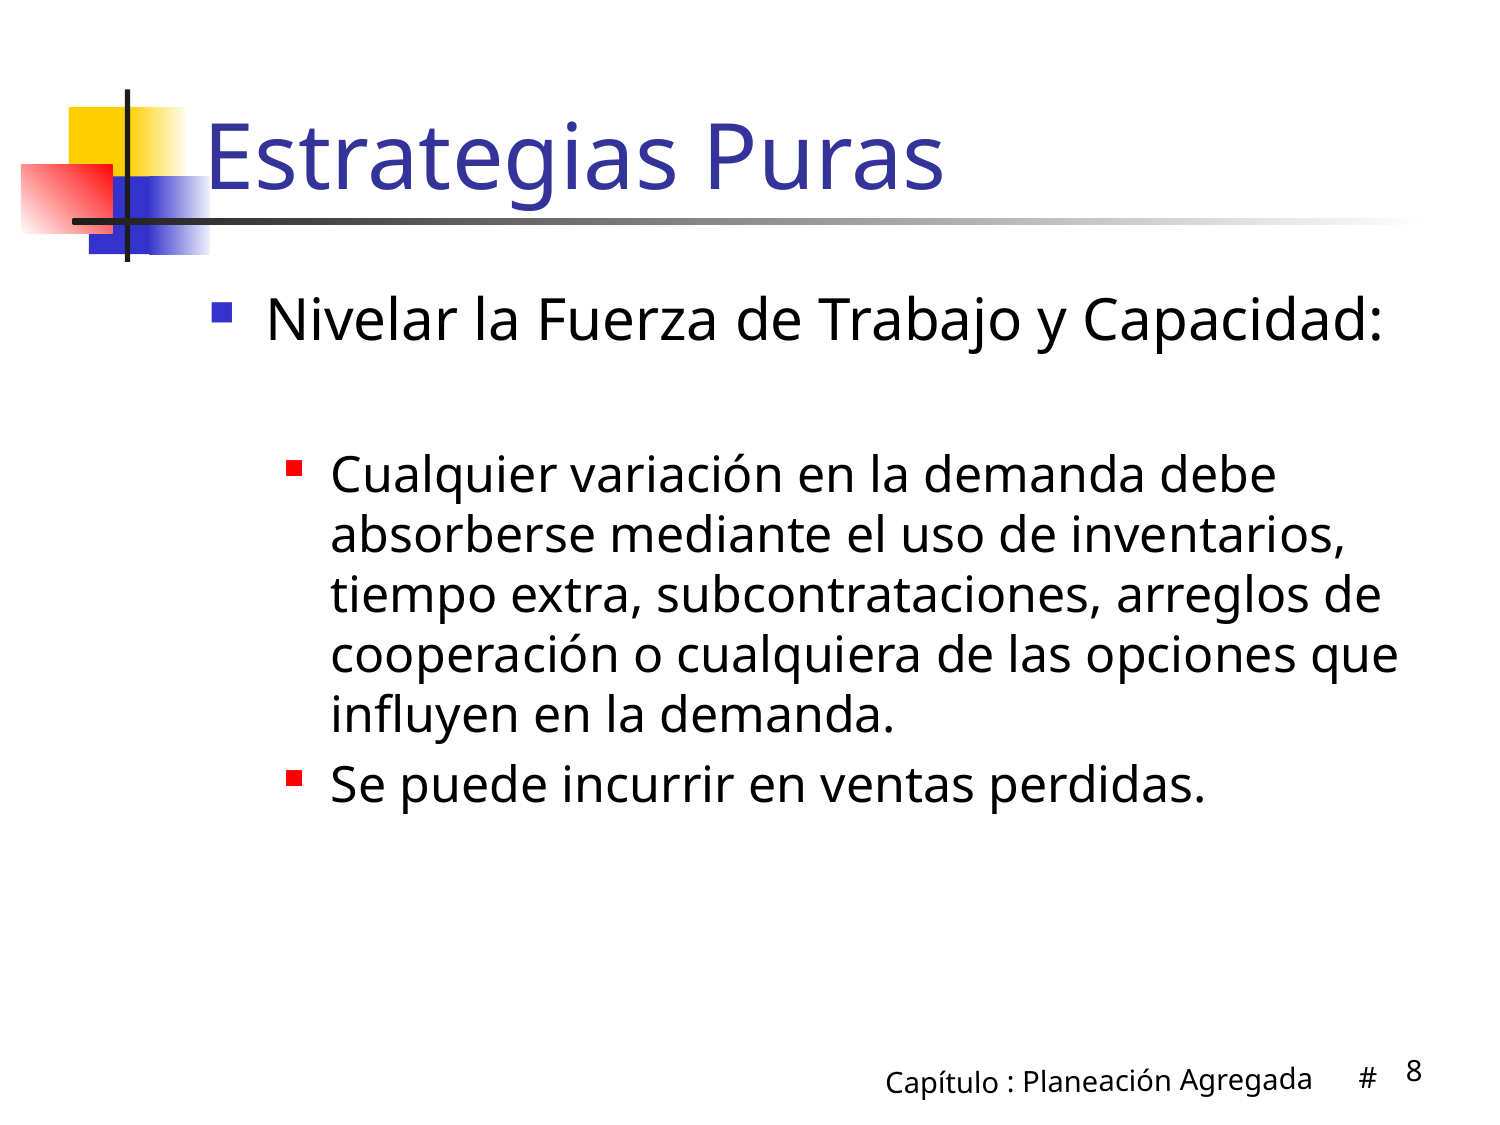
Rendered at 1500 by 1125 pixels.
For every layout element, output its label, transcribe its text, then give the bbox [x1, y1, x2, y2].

footer Capítulo : Planeación Agregada # [836, 1028, 1427, 1109]
title Estrategias Puras [188, 27, 1468, 216]
slide_number 8 [1124, 1024, 1438, 1101]
list Nivelar la Fuerza de Trabajo y Capacidad: Cualquier variación en la demanda debe absorberse mediante el uso de inventarios, tiempo extra, subcontrataciones, arreglos de cooperación o cualquiera de las opciones que influyen en la demanda. Se puede incurrir en ventas perdidas. [193, 274, 1470, 1007]
